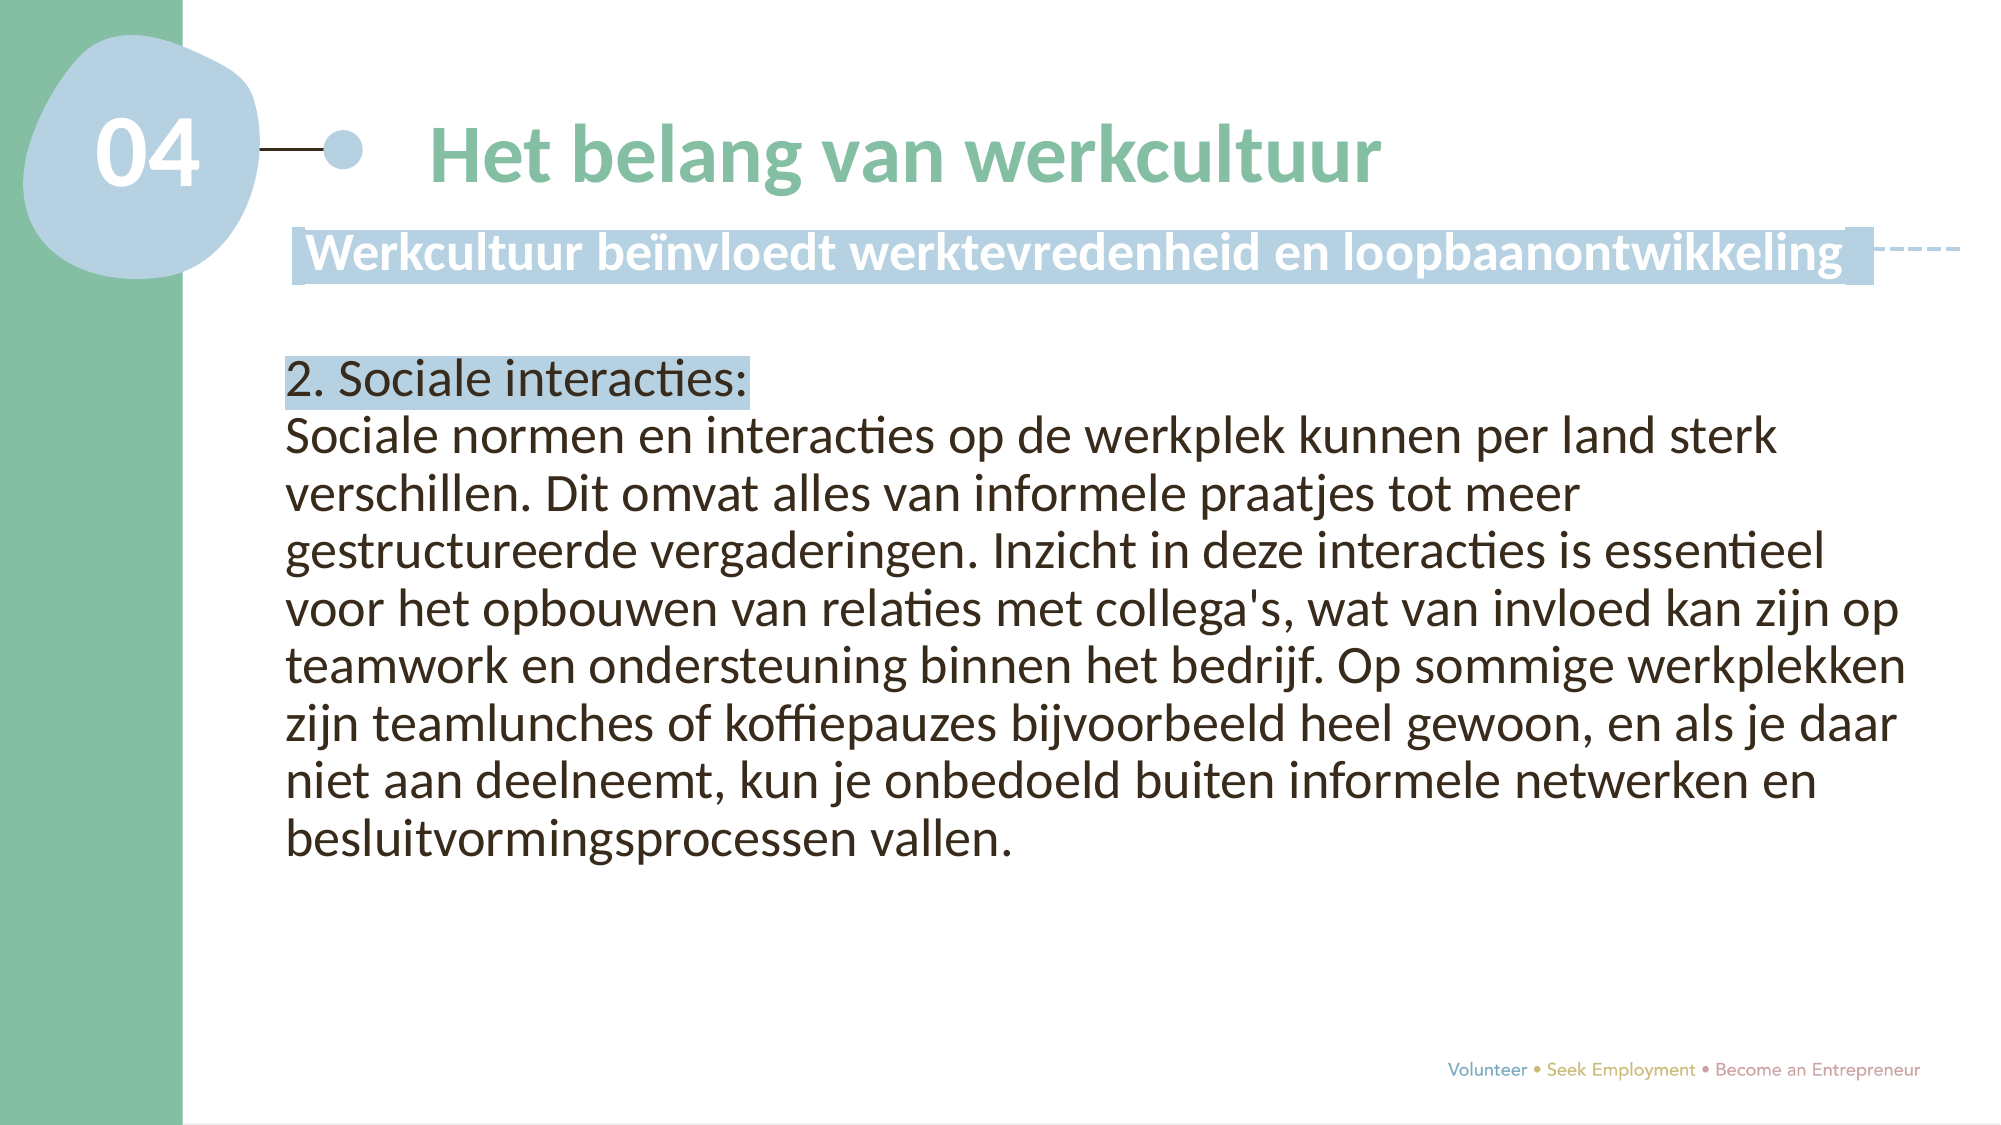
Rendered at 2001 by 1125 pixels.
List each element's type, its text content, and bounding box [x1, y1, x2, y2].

text_box Werkcultuur beïnvloedt werktevredenheid en loopbaanontwikkeling: [276, 204, 1953, 290]
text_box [110, 129, 363, 170]
text_box [34, 230, 234, 280]
text_box 2. Sociale interacties: Sociale normen en interacties op de werkplek kunnen per land sterk verschillen. Dit omvat alles van informele praatjes tot meer gestructureerde vergaderingen. Inzicht in deze interacties is essentieel voor het opbouwen van relaties met collega's, wat van invloed kan zijn op teamwork en ondersteuning binnen het bedrijf. Op sommige werkplekken zijn teamlunches of koffiepauzes bijvoorbeeld heel gewoon, en als je daar niet aan deelneemt, kun je onbedoeld buiten informele netwerken en besluitvormingsprocessen vallen. [270, 342, 1946, 547]
picture [1418, 1046, 1971, 1103]
text_box 04 [21, 88, 275, 230]
text_box Het belang van werkcultuur [414, 108, 1675, 204]
text_box [0, 0, 184, 1125]
text_box [55, 35, 249, 88]
